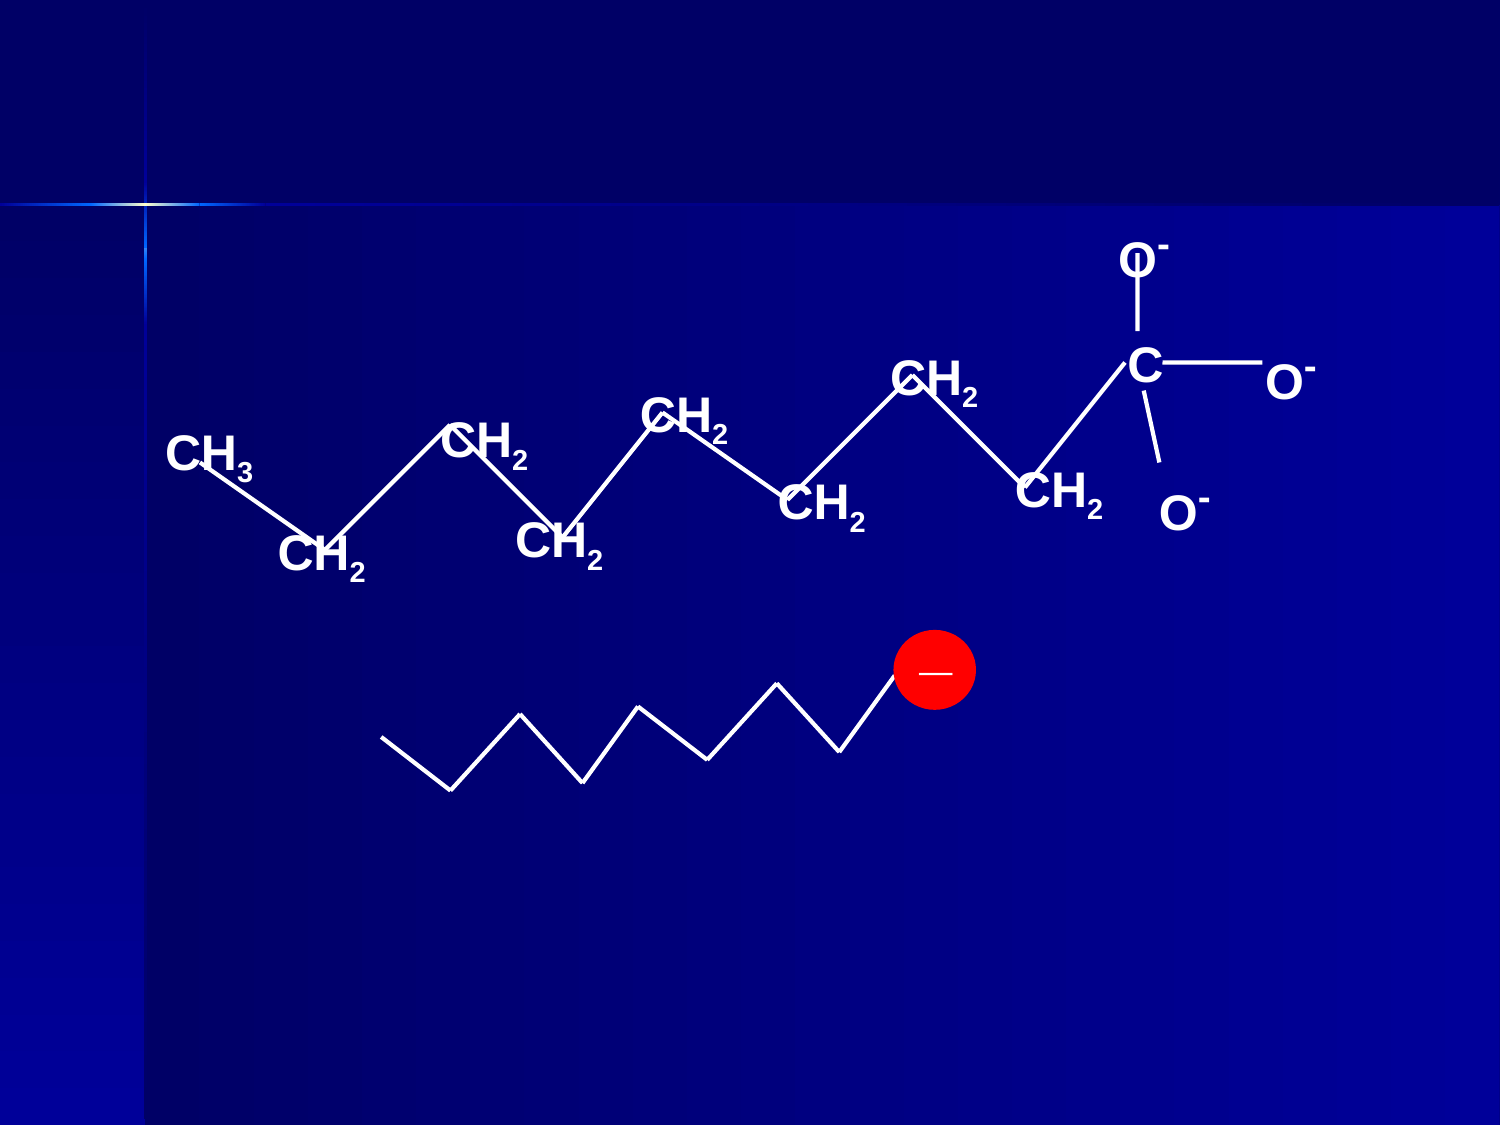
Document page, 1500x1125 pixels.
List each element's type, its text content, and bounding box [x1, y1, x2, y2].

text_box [149, 202, 1413, 588]
text_box _ [904, 603, 970, 689]
text_box [893, 643, 977, 710]
